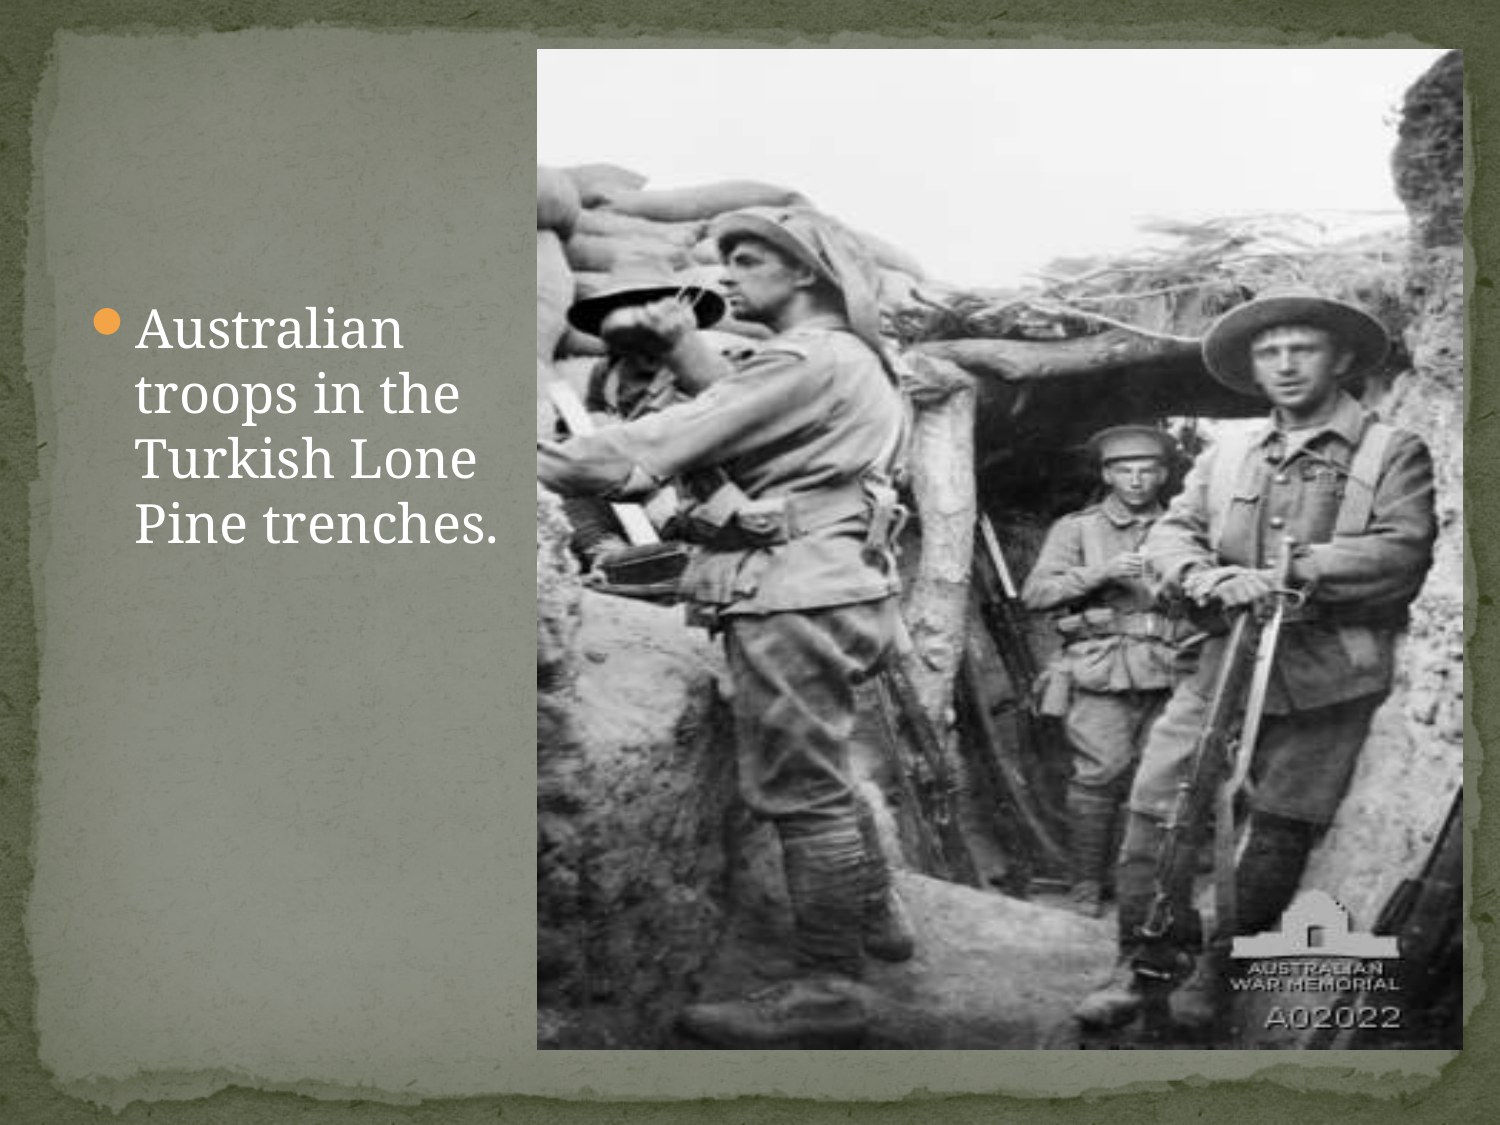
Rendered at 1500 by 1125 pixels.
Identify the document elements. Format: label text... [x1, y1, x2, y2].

list Australian troops in the Turkish Lone Pine trenches. [75, 287, 526, 1005]
picture [537, 49, 1463, 1050]
